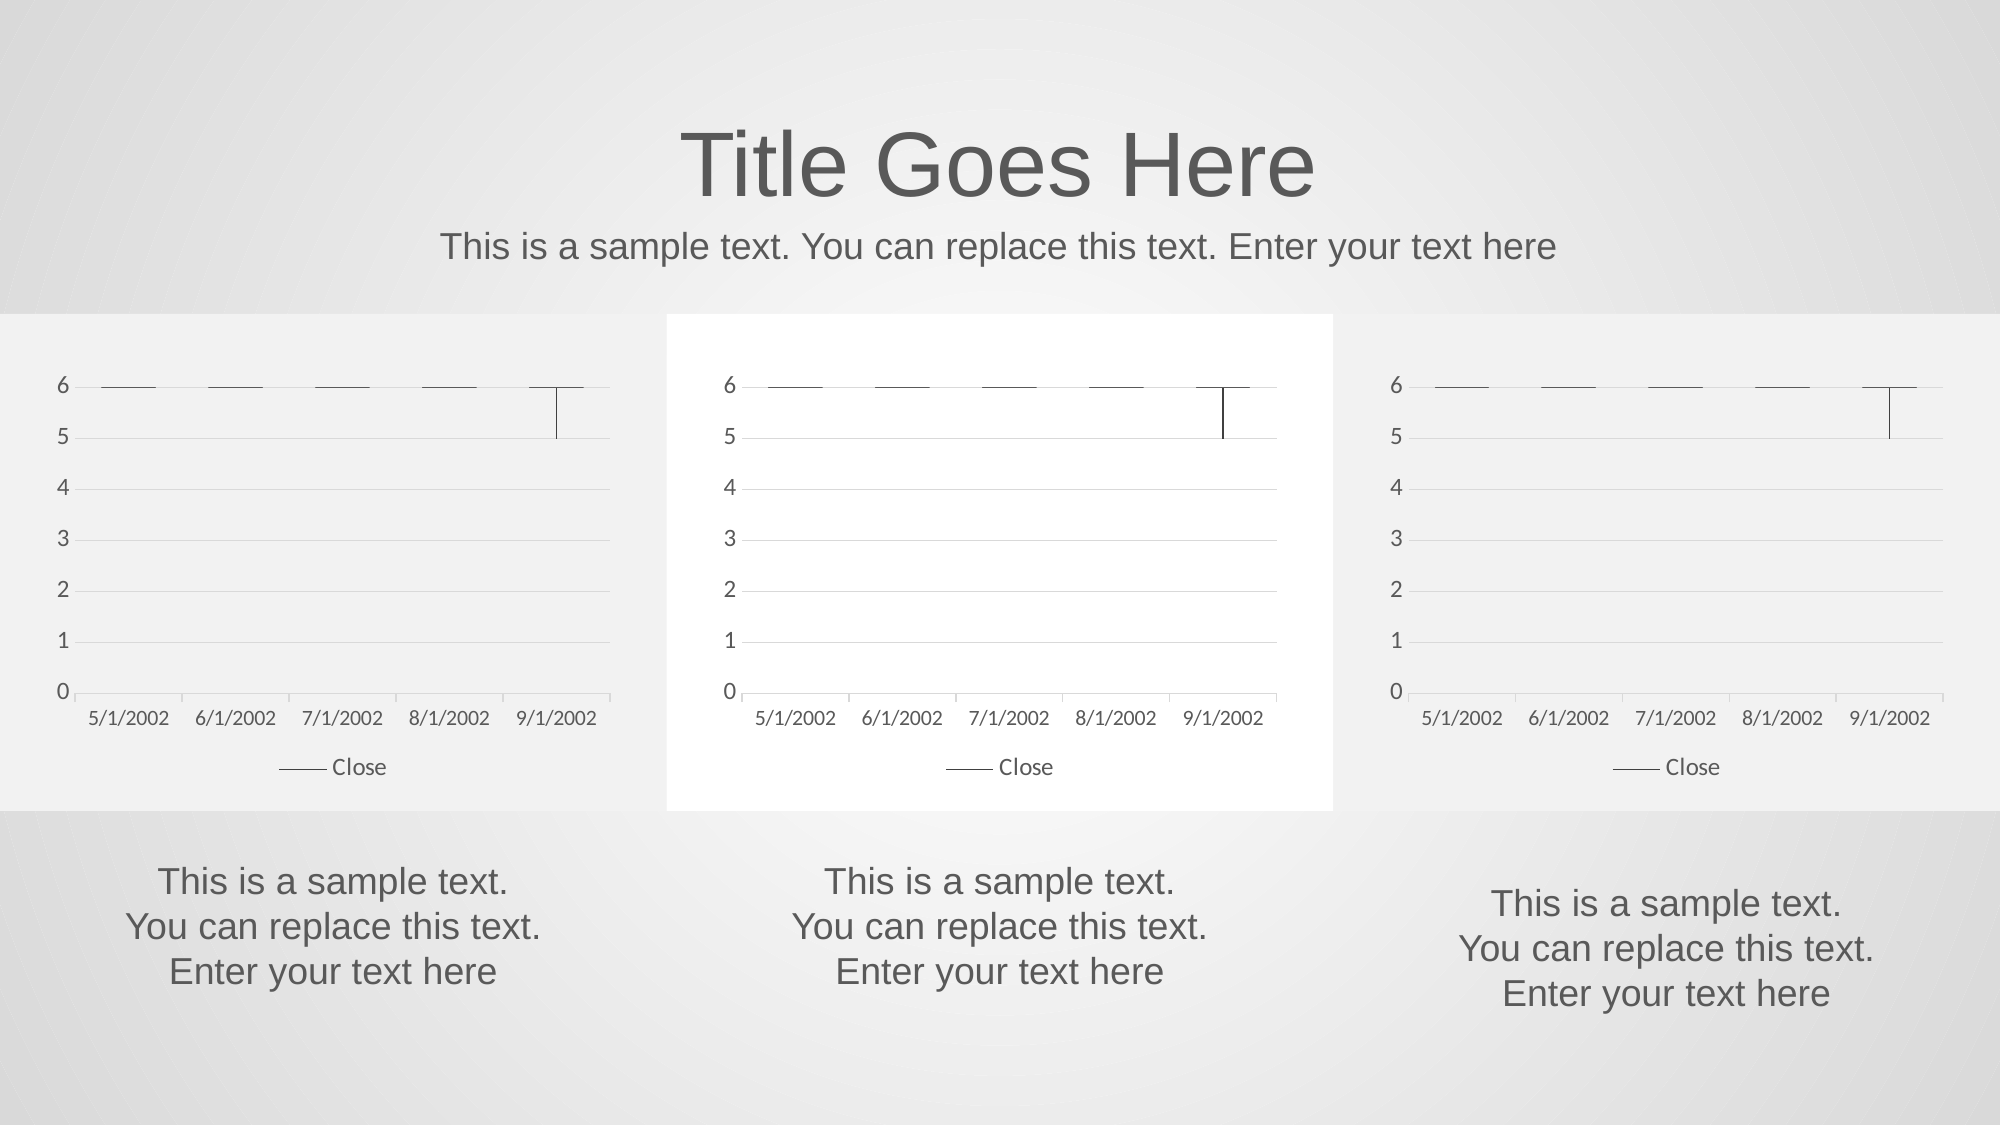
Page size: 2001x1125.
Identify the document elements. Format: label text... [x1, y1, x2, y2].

text_box [666, 313, 1332, 812]
text_box [1332, 313, 2000, 812]
text_box This is a sample text. You can replace this text. Enter your text here [776, 849, 1224, 1000]
text_box This is a sample text. You can replace this text. Enter your text here [1442, 871, 1891, 1022]
chart [45, 366, 622, 788]
chart [711, 366, 1289, 788]
text_box This is a sample text. You can replace this text. Enter your text here [109, 849, 558, 1000]
text_box Title Goes Here [533, 97, 1465, 214]
chart [1378, 366, 1955, 788]
text_box [0, 313, 666, 812]
text_box This is a sample text. You can replace this text. Enter your text here [271, 214, 1727, 275]
